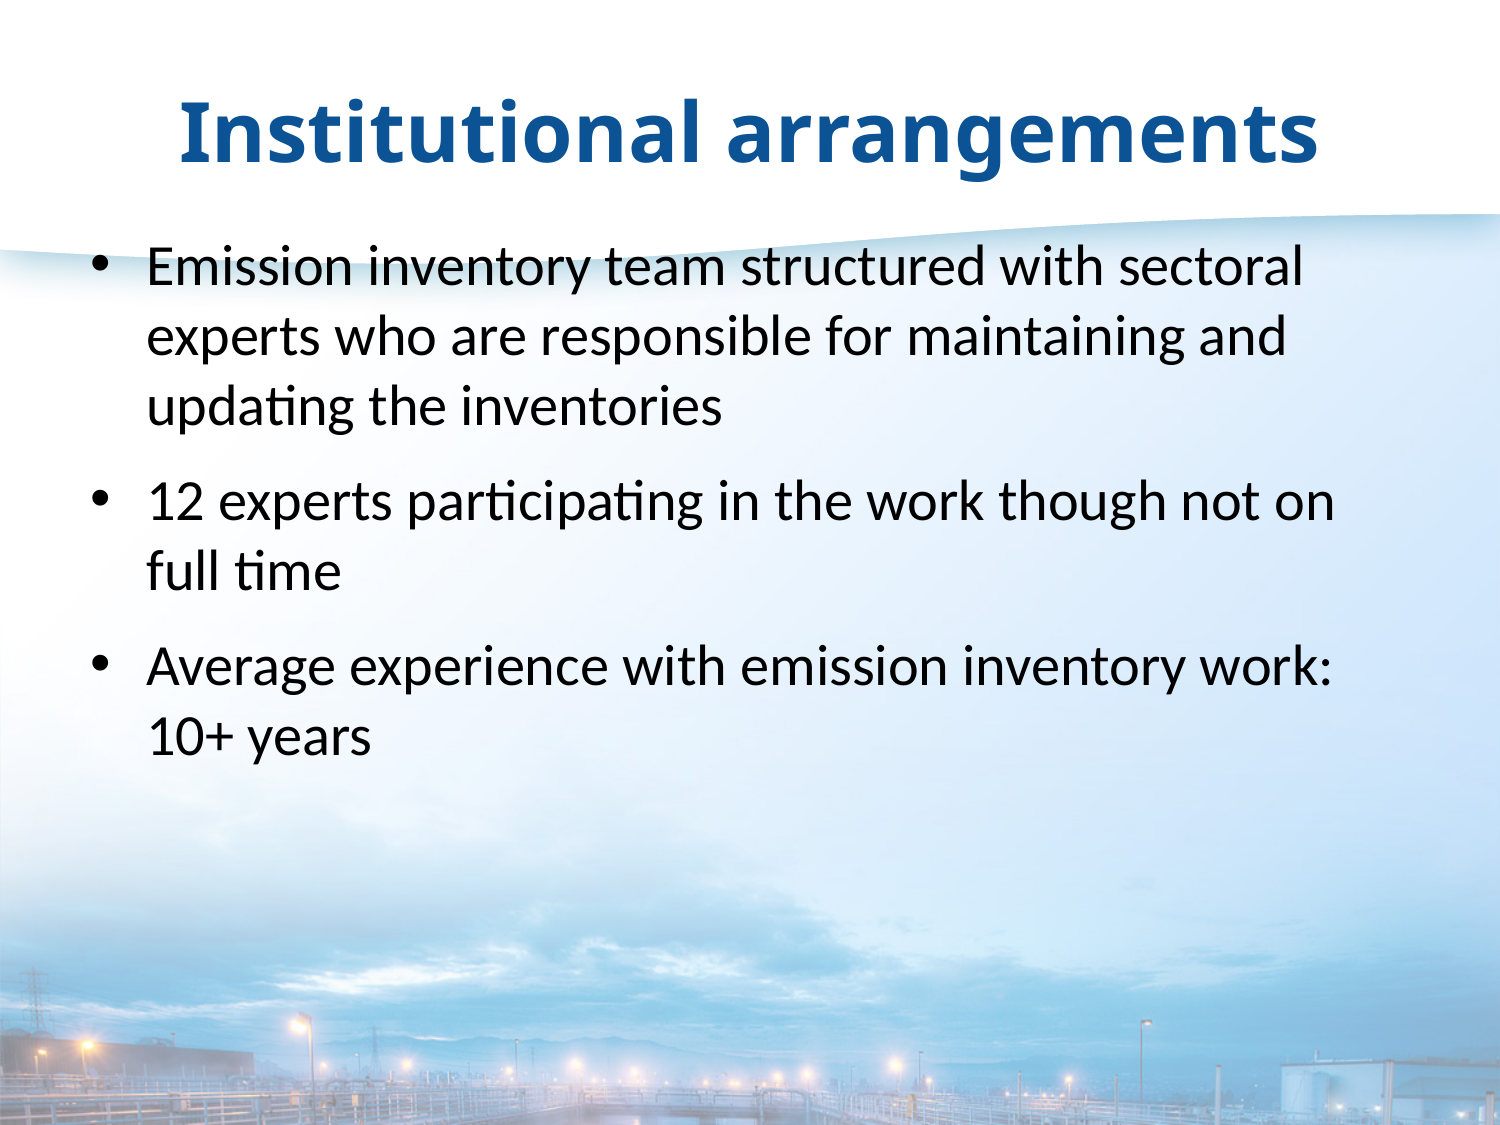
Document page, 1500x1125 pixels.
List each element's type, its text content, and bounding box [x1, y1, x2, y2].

title Institutional arrangements [75, 45, 1425, 219]
list Emission inventory team structured with sectoral experts who are responsible for maintaining and updating the inventories 12 experts participating in the work though not on full time Average experience with emission inventory work: 10+ years [75, 219, 1425, 1047]
picture [0, 215, 1500, 1125]
